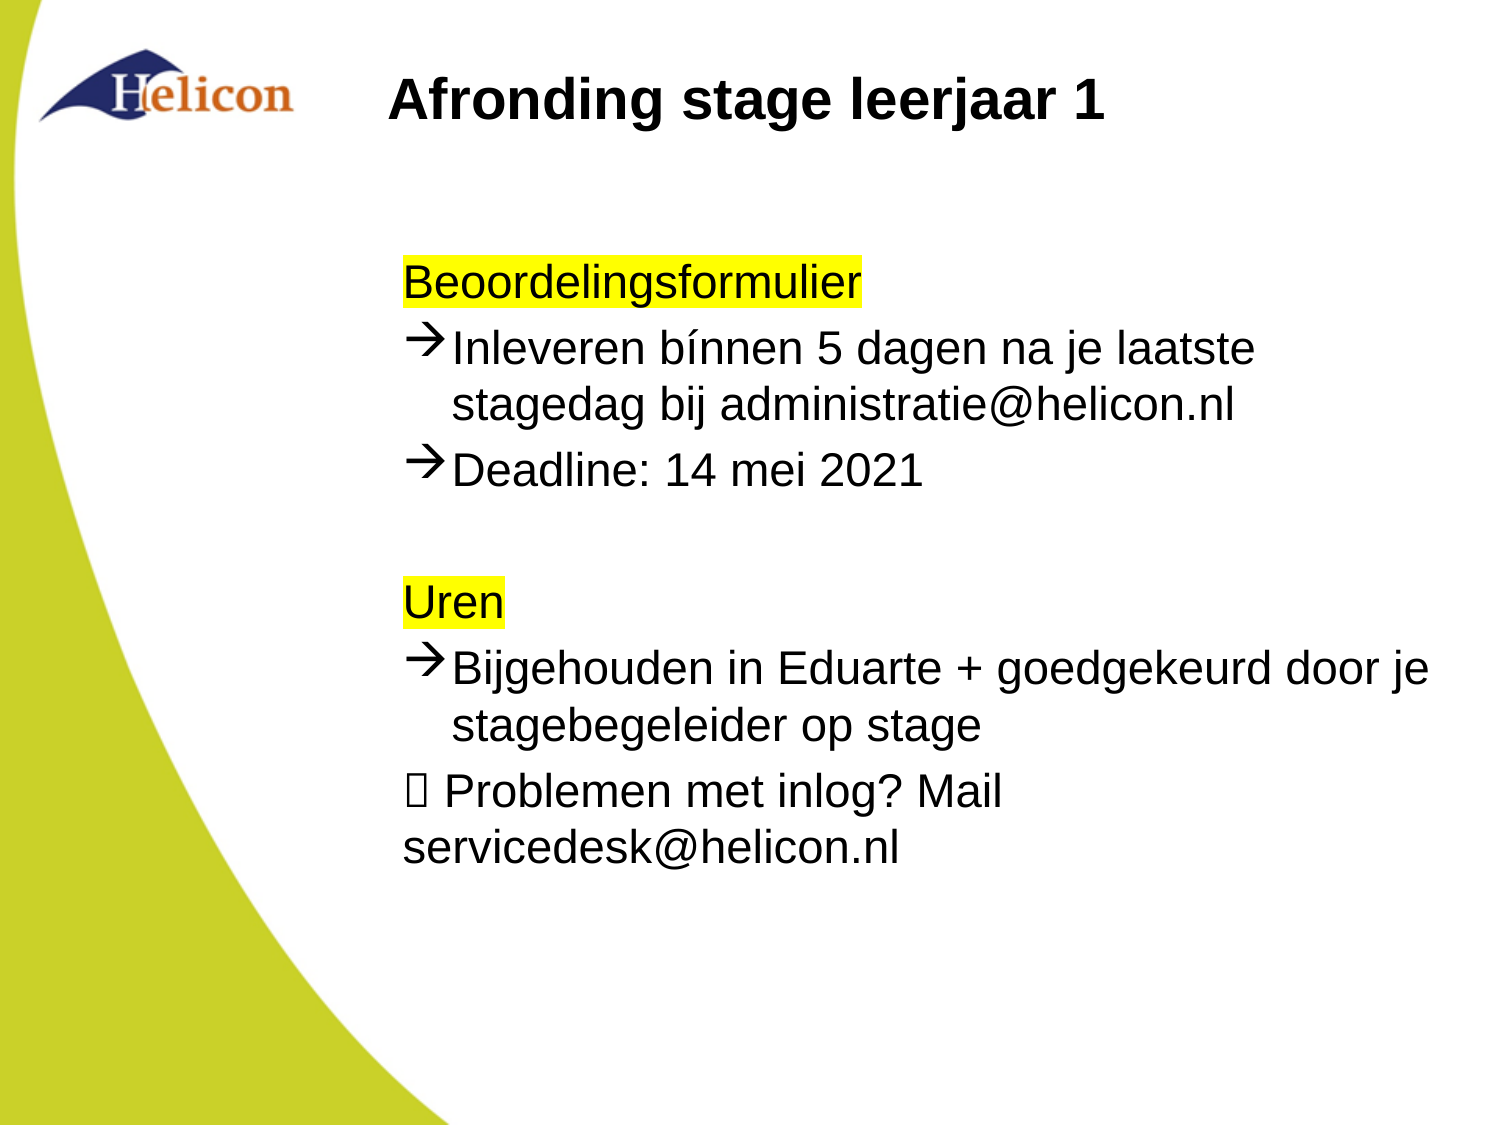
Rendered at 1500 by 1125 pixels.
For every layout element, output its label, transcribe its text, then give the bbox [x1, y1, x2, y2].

list Beoordelingsformulier Inleveren bínnen 5 dagen na je laatste stagedag bij administratie@helicon.nl Deadline: 14 mei 2021 Uren Bijgehouden in Eduarte + goedgekeurd door je stagebegeleider op stage  Problemen met inlog? Mail servicedesk@helicon.nl [387, 243, 1447, 1053]
picture [0, 0, 1500, 1125]
title Afronding stage leerjaar 1 [371, 42, 1463, 149]
